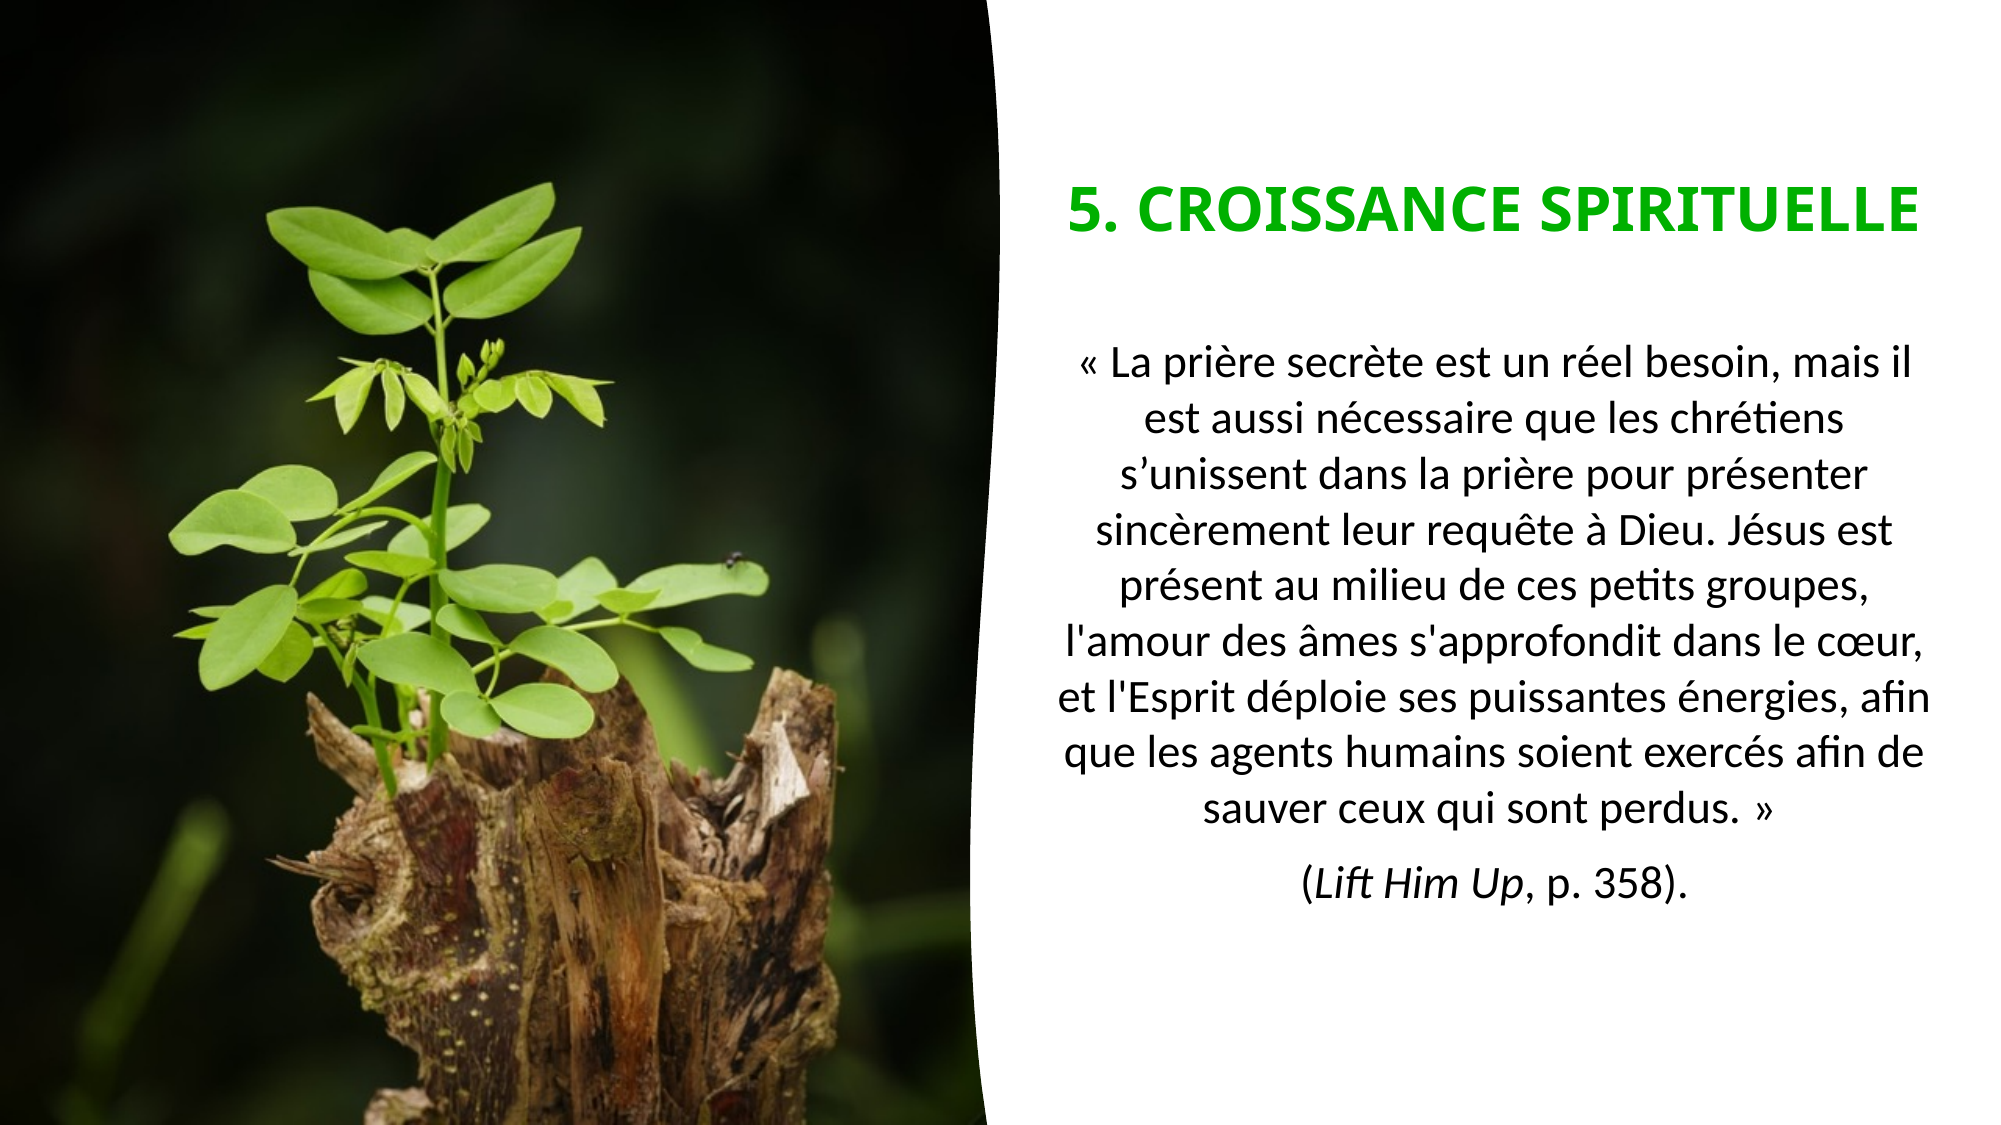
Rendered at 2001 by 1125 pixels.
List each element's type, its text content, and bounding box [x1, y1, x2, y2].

title 5. CROISSANCE SPIRITUELLE [1052, 58, 1948, 323]
picture [0, 0, 1000, 1125]
list « La prière secrète est un réel besoin, mais il est aussi nécessaire que les chrétiens s’unissent dans la prière pour présenter sincèrement leur requête à Dieu. Jésus est présent au milieu de ces petits groupes, l'amour des âmes s'approfondit dans le cœur, et l'Esprit déploie ses puissantes énergies, afin que les agents humains soient exercés afin de sauver ceux qui sont perdus. » (Lift Him Up, p. 358). [1041, 323, 1948, 1003]
